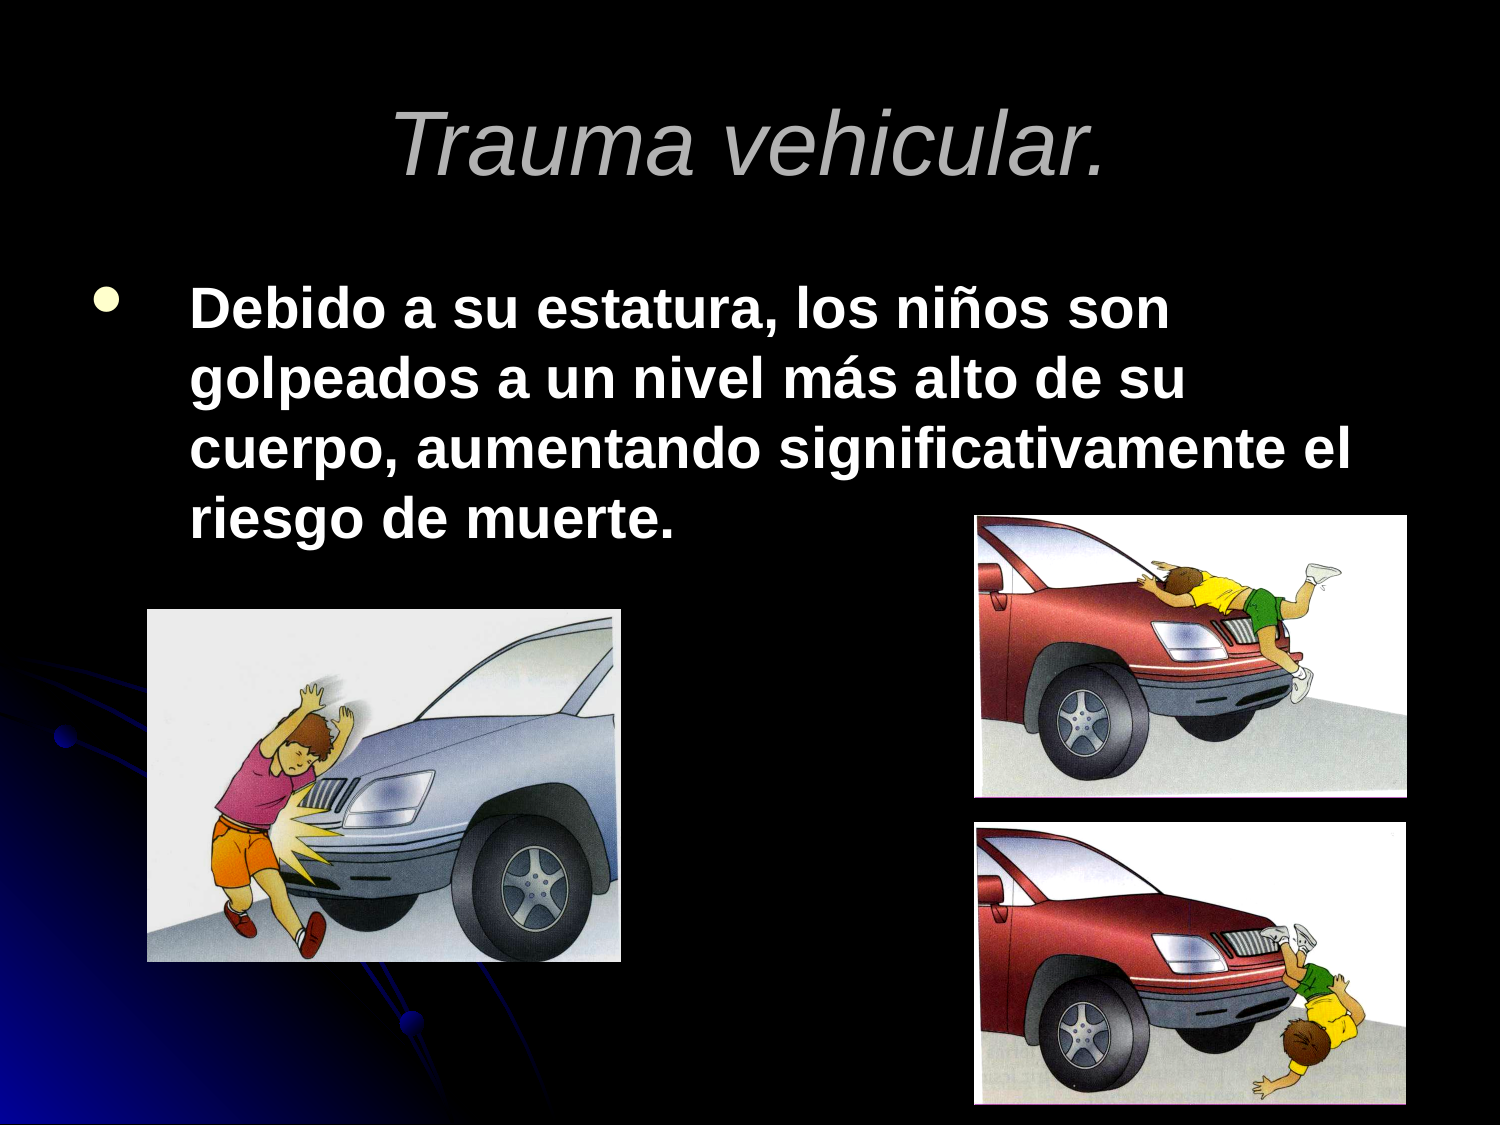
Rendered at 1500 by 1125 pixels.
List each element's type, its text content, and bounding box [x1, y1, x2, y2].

list Debido a su estatura, los niños son golpeados a un nivel más alto de su cuerpo, aumentando significativamente el riesgo de muerte. [74, 262, 1426, 1006]
picture [974, 822, 1407, 1106]
title Trauma vehicular. [74, 45, 1426, 233]
picture [147, 609, 621, 962]
picture [974, 515, 1407, 799]
